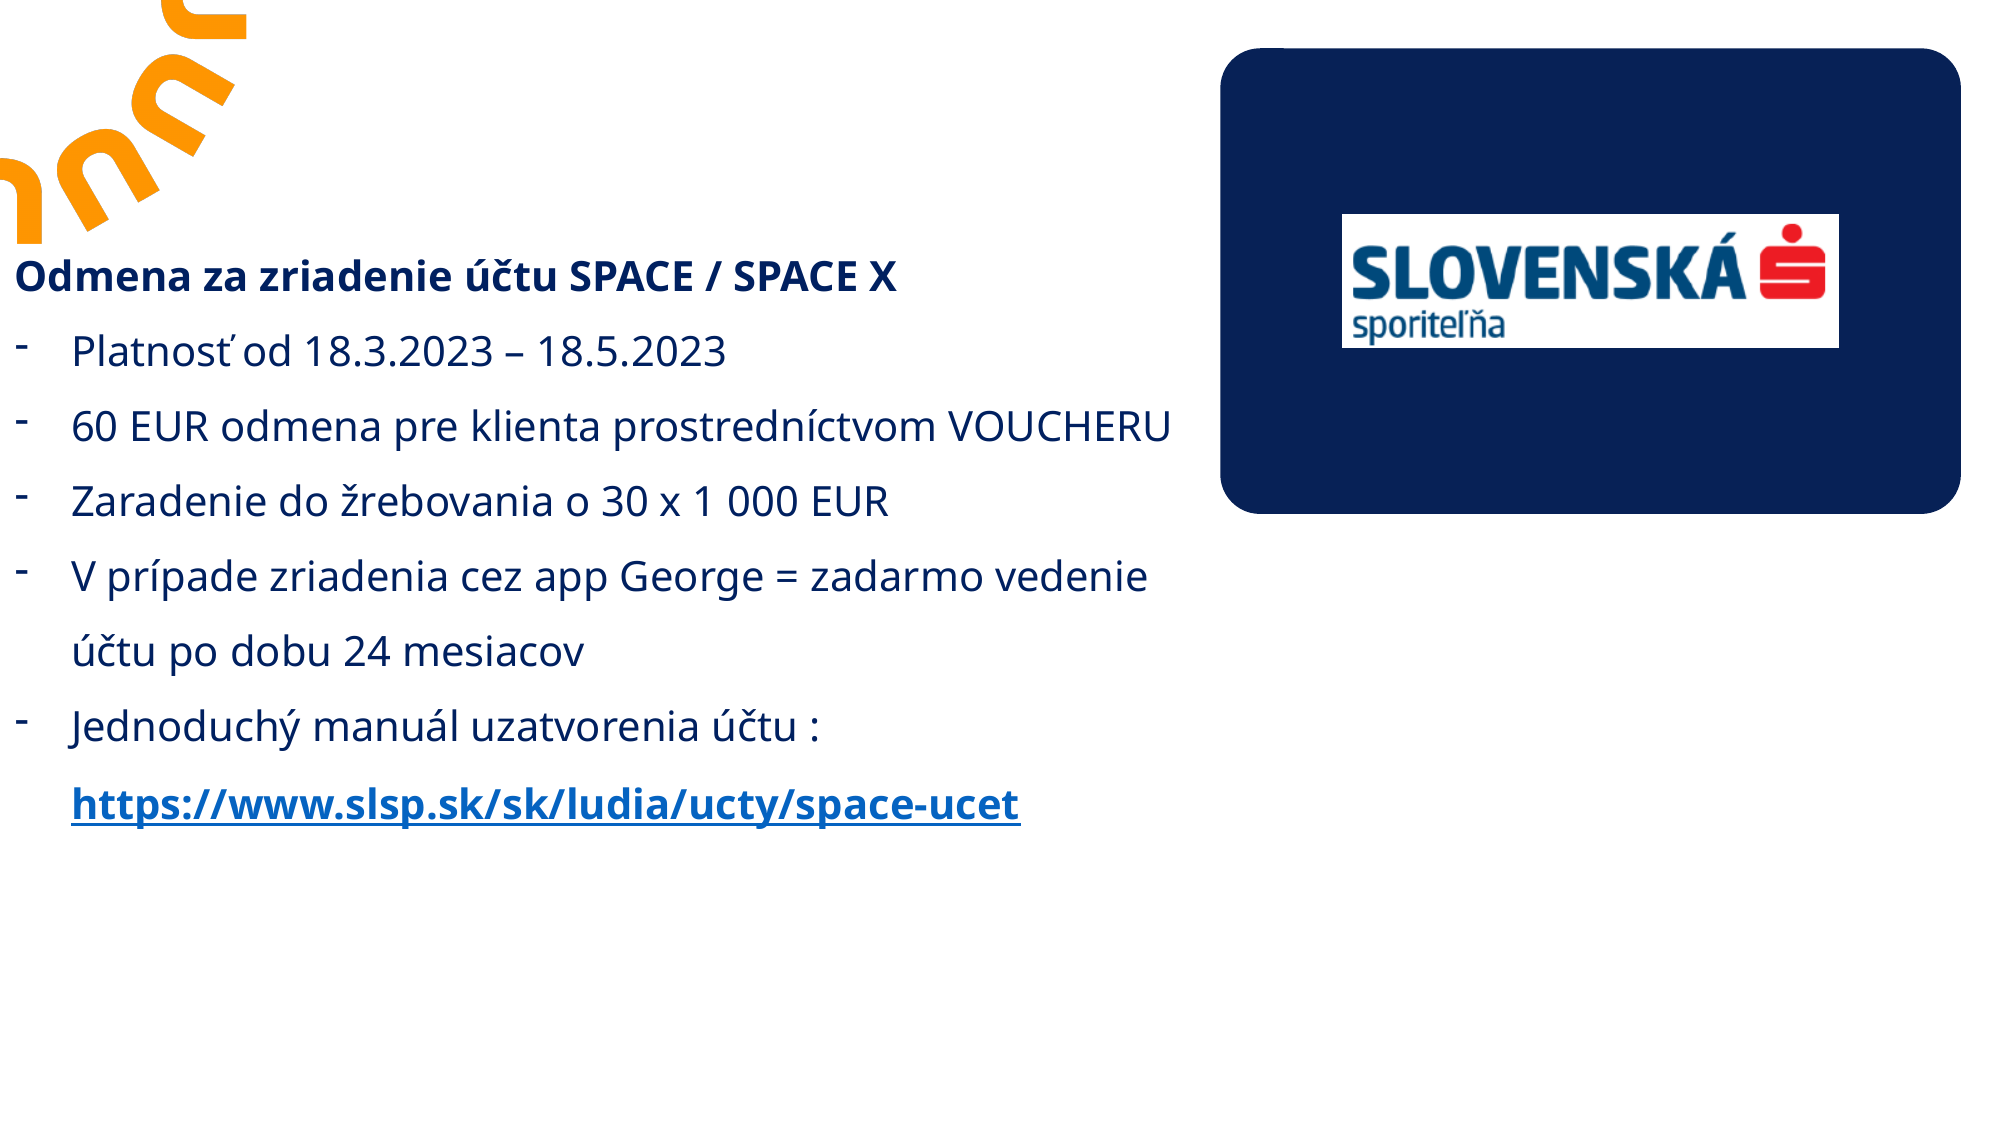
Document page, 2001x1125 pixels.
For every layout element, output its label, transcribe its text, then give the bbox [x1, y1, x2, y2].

text_box Odmena za zriadenie účtu SPACE / SPACE X Platnosť od 18.3.2023 – 18.5.2023 60 EUR odmena pre klienta prostredníctvom VOUCHERU Zaradenie do žrebovania o 30 x 1 000 EUR V prípade zriadenia cez app George = zadarmo vedenie účtu po dobu 24 mesiacov Jednoduchý manuál uzatvorenia účtu : https://www.slsp.sk/sk/ludia/ucty/space-ucet [0, 217, 1221, 1125]
picture [1342, 214, 1839, 348]
text_box [1219, 47, 1962, 515]
text_box [0, 0, 247, 245]
